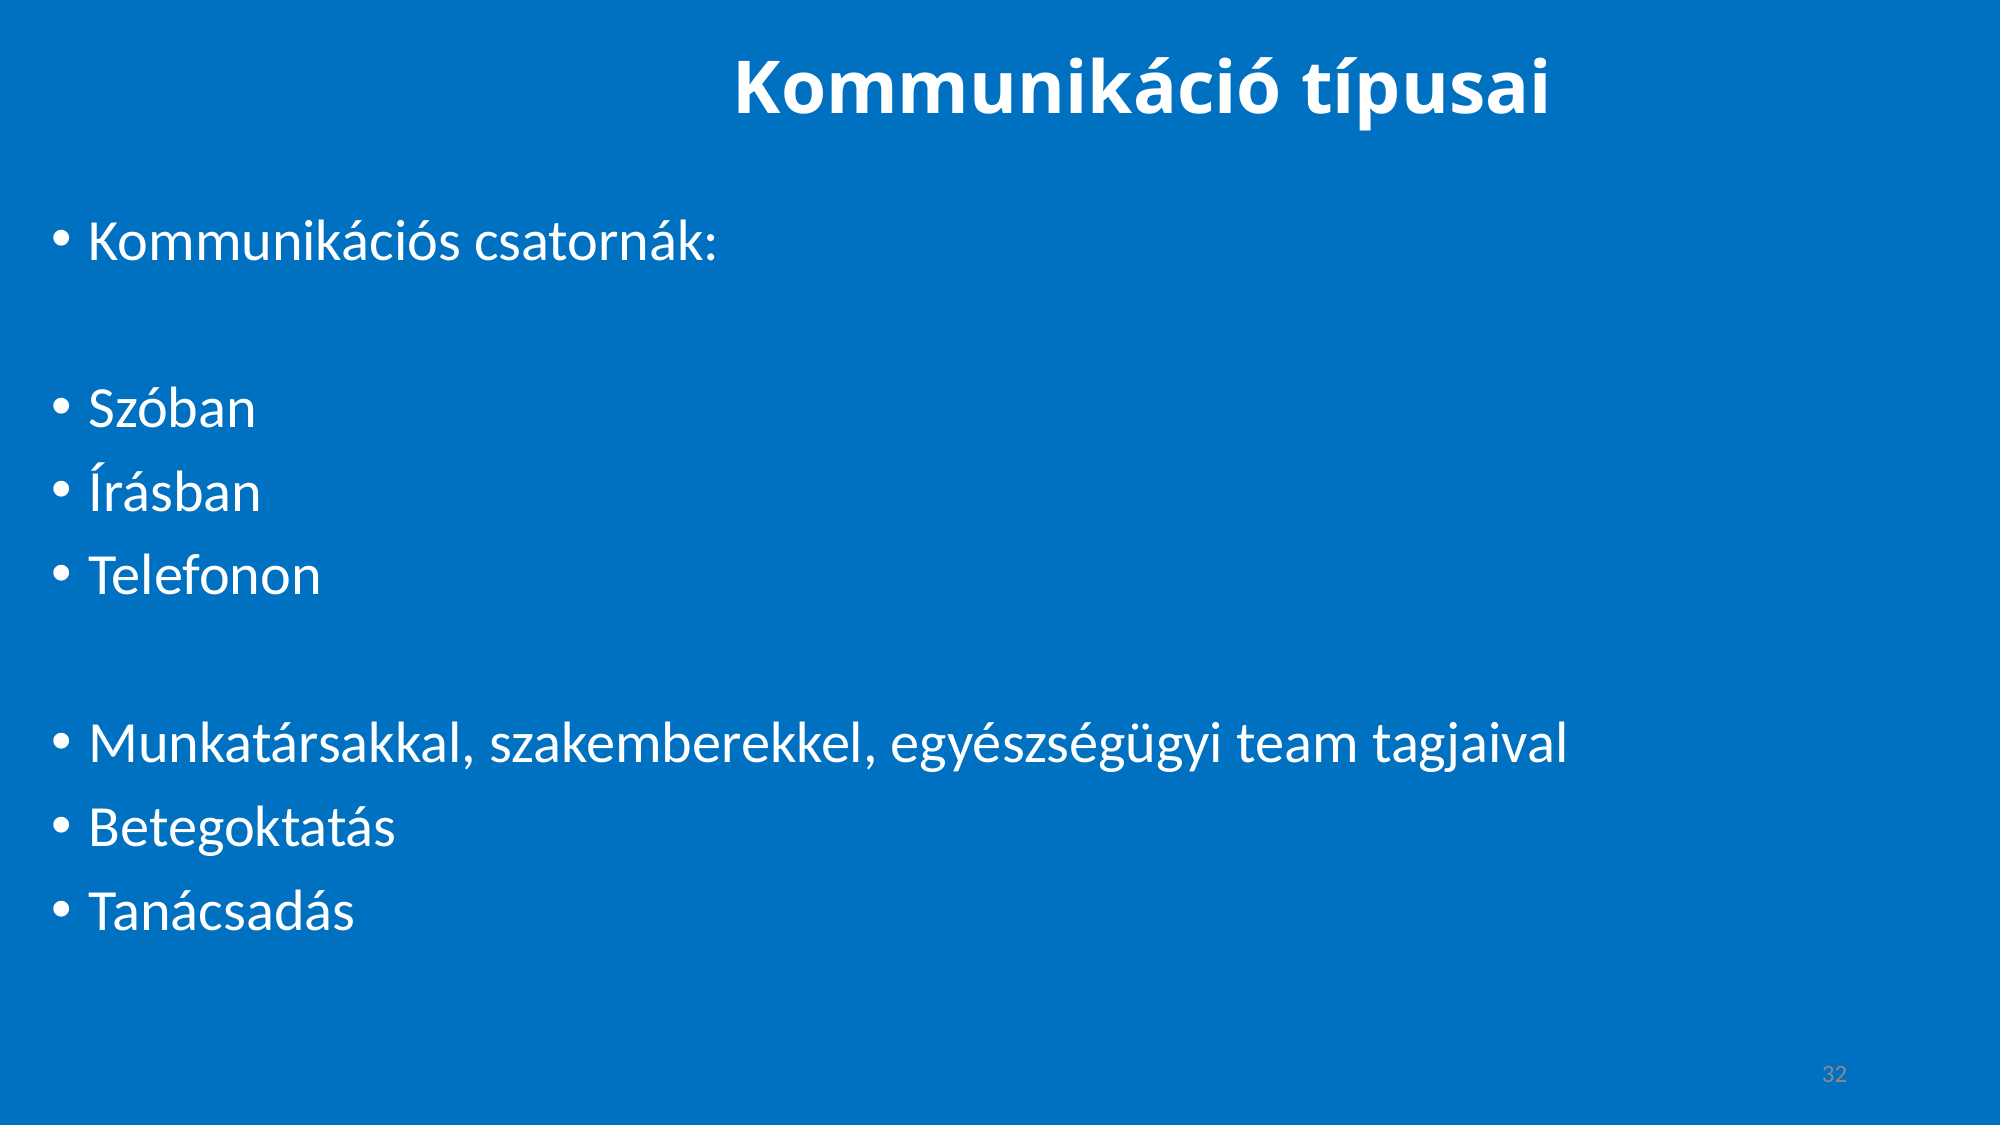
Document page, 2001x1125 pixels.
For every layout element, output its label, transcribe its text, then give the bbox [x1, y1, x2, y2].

title Kommunikáció típusai [487, 18, 1797, 161]
list Kommunikációs csatornák: Szóban Írásban Telefonon Munkatársakkal, szakemberekkel, egyészségügyi team tagjaival Betegoktatás Tanácsadás [36, 202, 1941, 1014]
slide_number 32 [1412, 1042, 1863, 1103]
